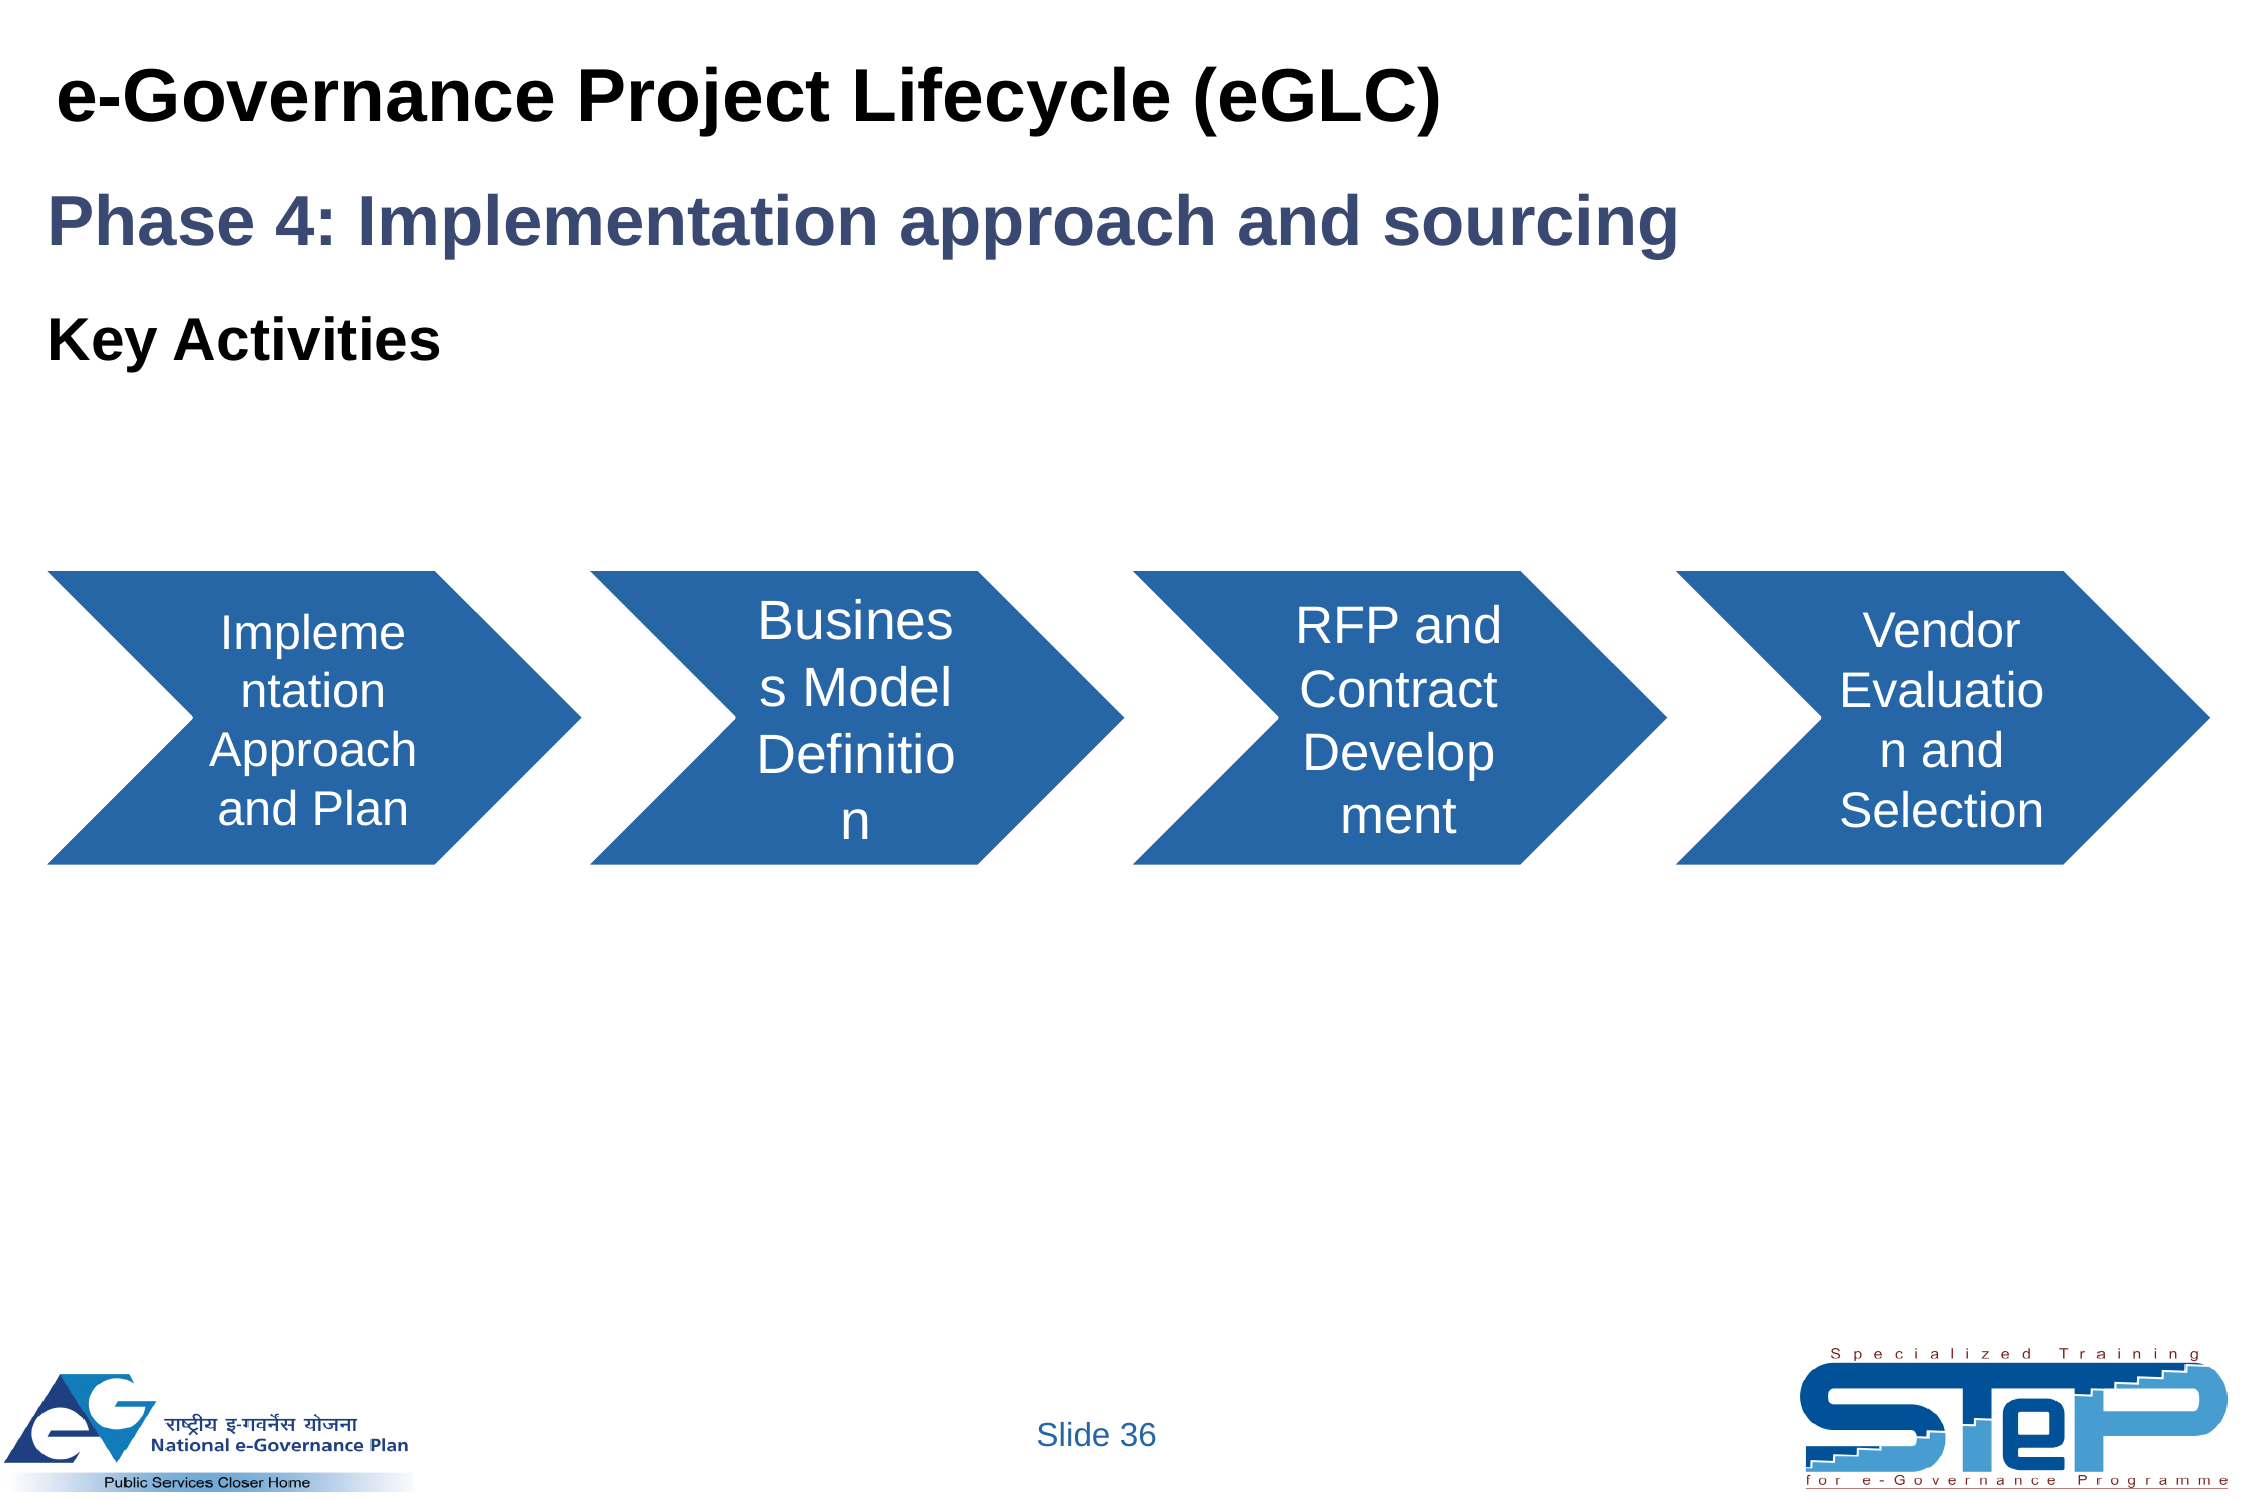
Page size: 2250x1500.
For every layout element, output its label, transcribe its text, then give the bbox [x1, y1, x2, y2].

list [41, 568, 2214, 867]
picture [3, 1374, 413, 1492]
title e-Governance Project Lifecycle (eGLC) [56, 16, 2082, 147]
text_box Phase 4: Implementation approach and sourcing [47, 147, 2092, 288]
picture [1800, 1348, 2228, 1489]
text_box Key Activities [47, 288, 2092, 407]
